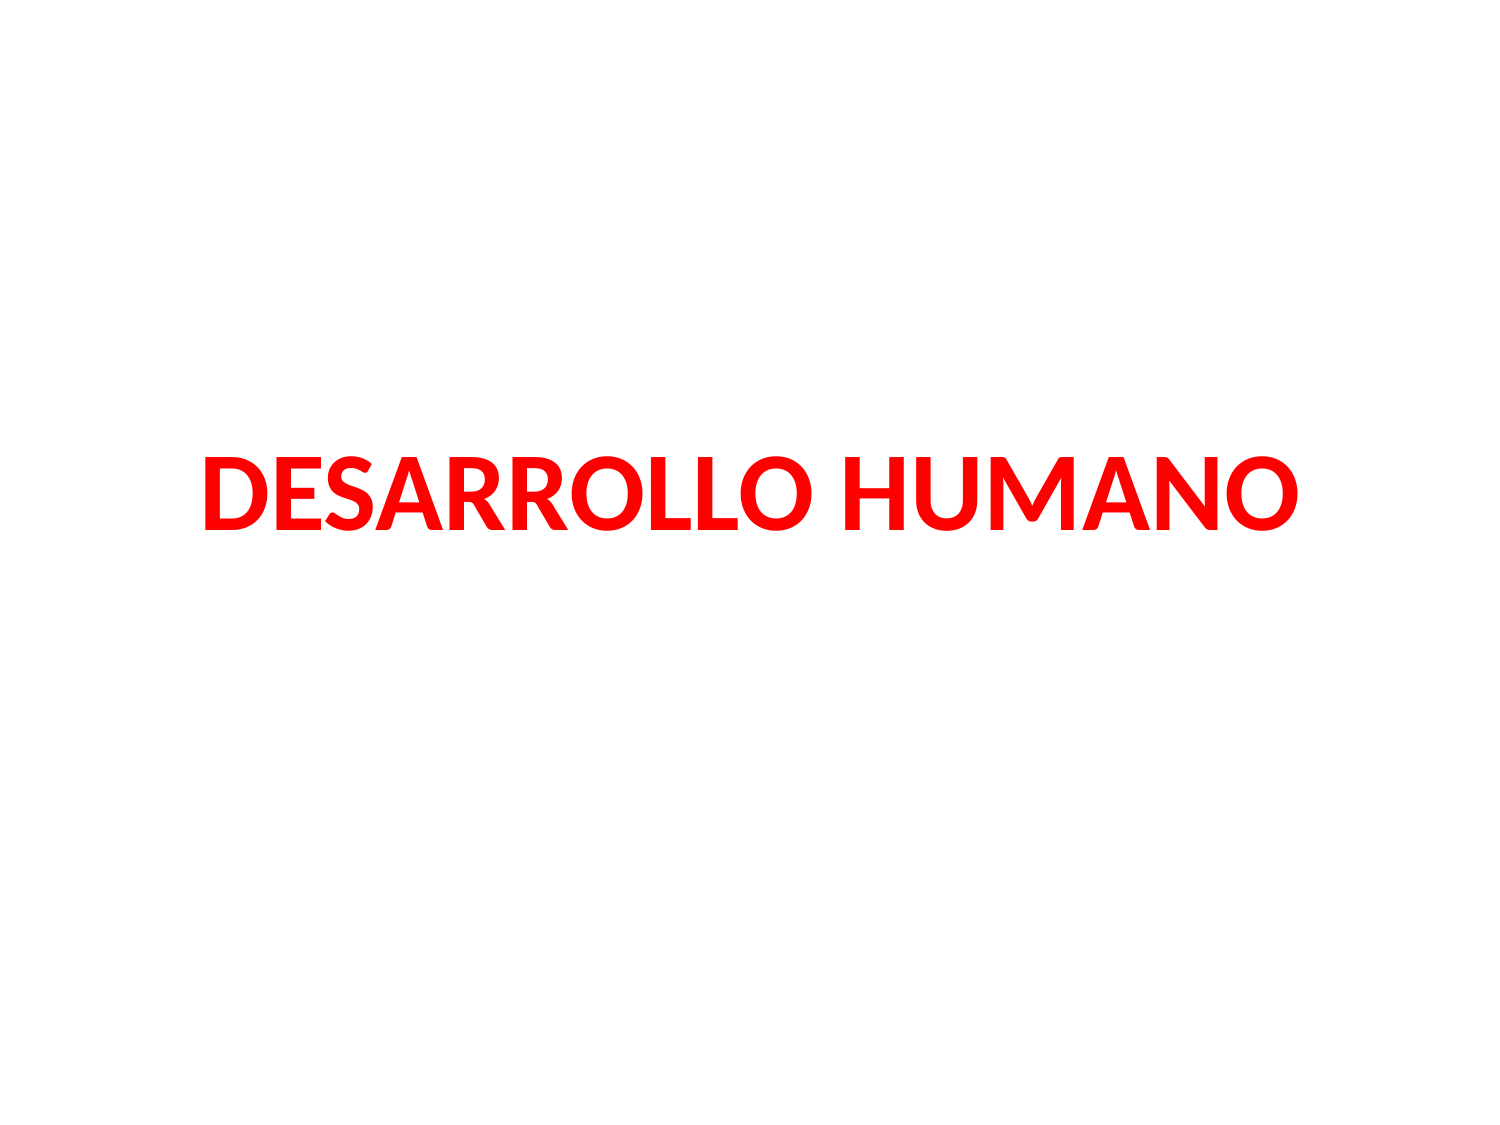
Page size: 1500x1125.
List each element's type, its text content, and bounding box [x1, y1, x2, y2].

text_box DeSARROLLO HUMANO [0, 410, 1500, 561]
